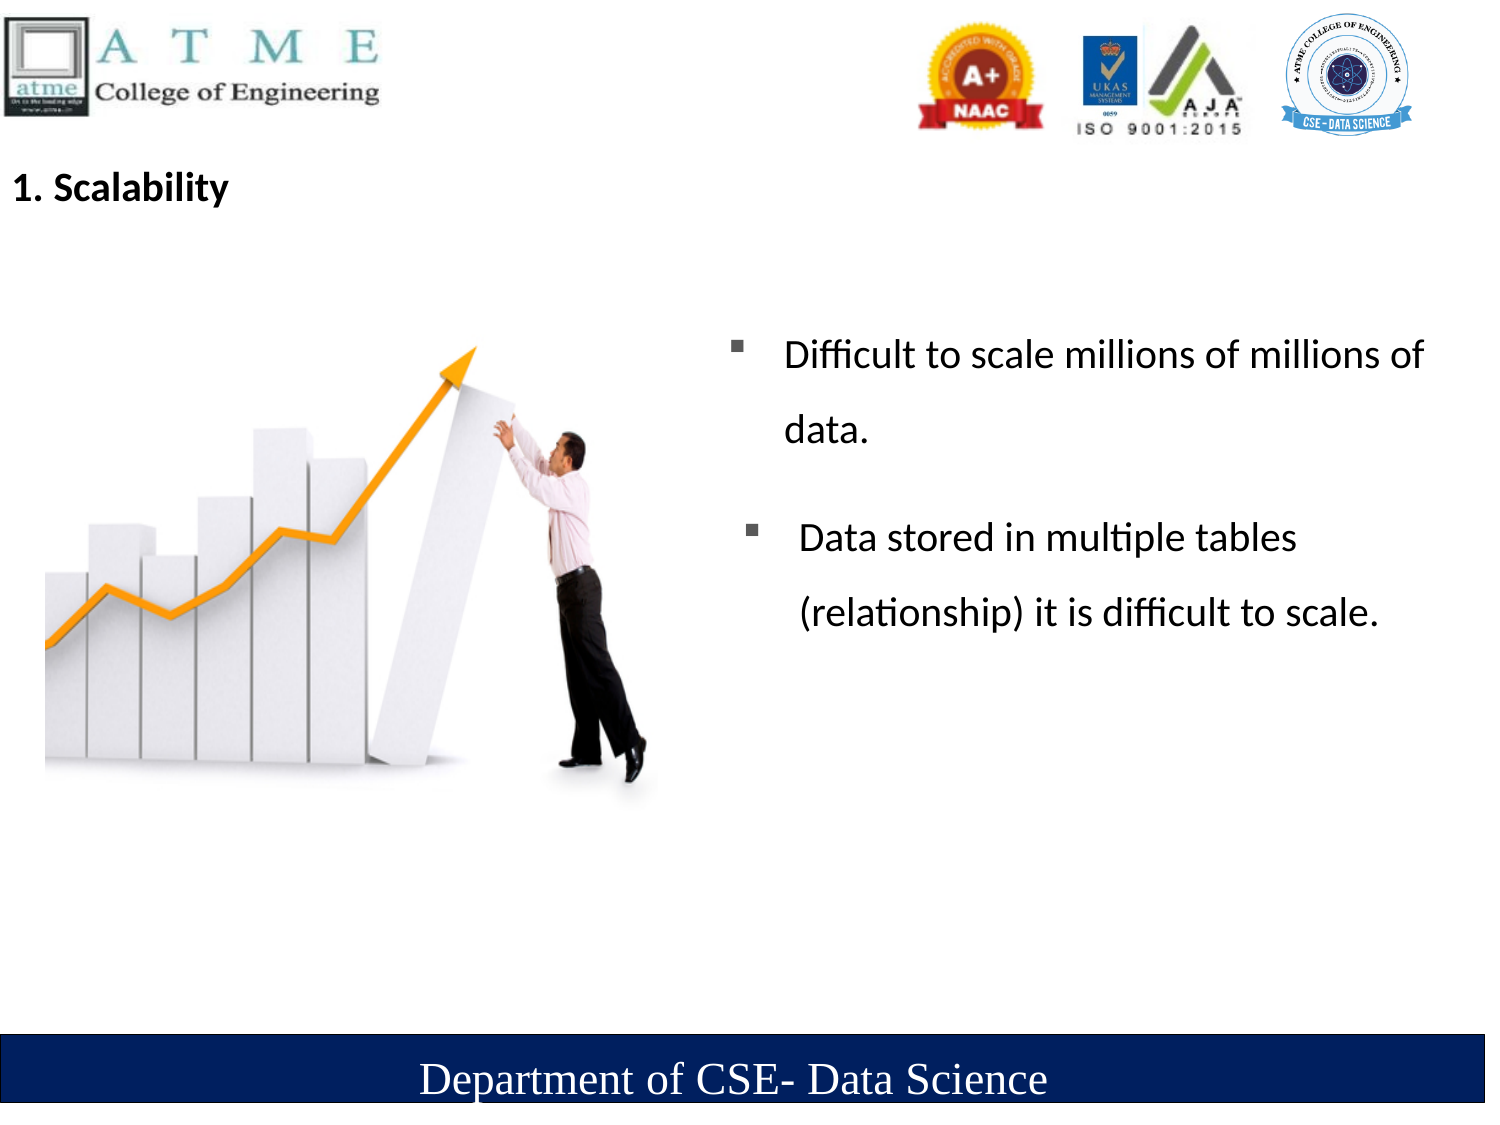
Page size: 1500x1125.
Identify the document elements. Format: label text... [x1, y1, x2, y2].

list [44, 310, 658, 855]
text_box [0, 1033, 1486, 1104]
picture [1281, 9, 1412, 140]
picture [903, 20, 1058, 151]
text_box Difficult to scale millions of millions of data. Data stored in multiple tables (relationship) it is difficult to scale. [692, 294, 1455, 643]
title 1. Scalability [0, 91, 1347, 279]
picture [0, 13, 383, 121]
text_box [1061, 16, 1256, 146]
